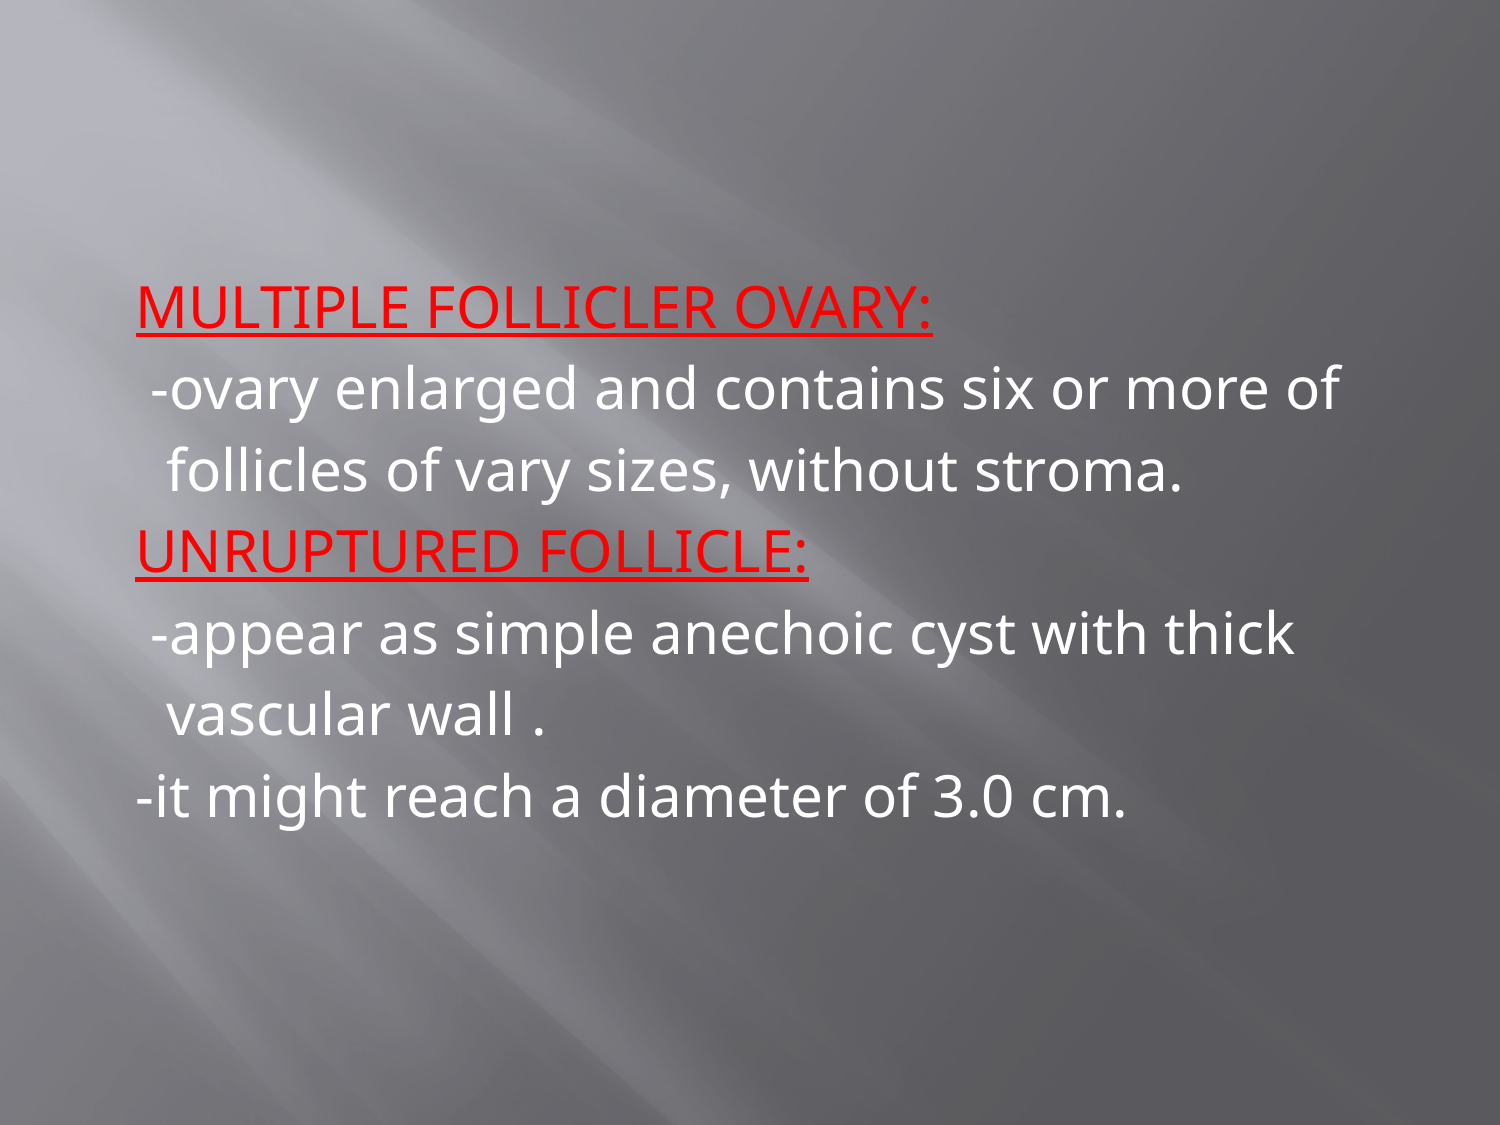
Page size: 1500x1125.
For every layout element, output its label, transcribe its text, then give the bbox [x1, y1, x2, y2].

list MULTIPLE FOLLICLER OVARY: -ovary enlarged and contains six or more of follicles of vary sizes, without stroma. UNRUPTURED FOLLICLE: -appear as simple anechoic cyst with thick vascular wall . -it might reach a diameter of 3.0 cm. [75, 262, 1425, 1035]
